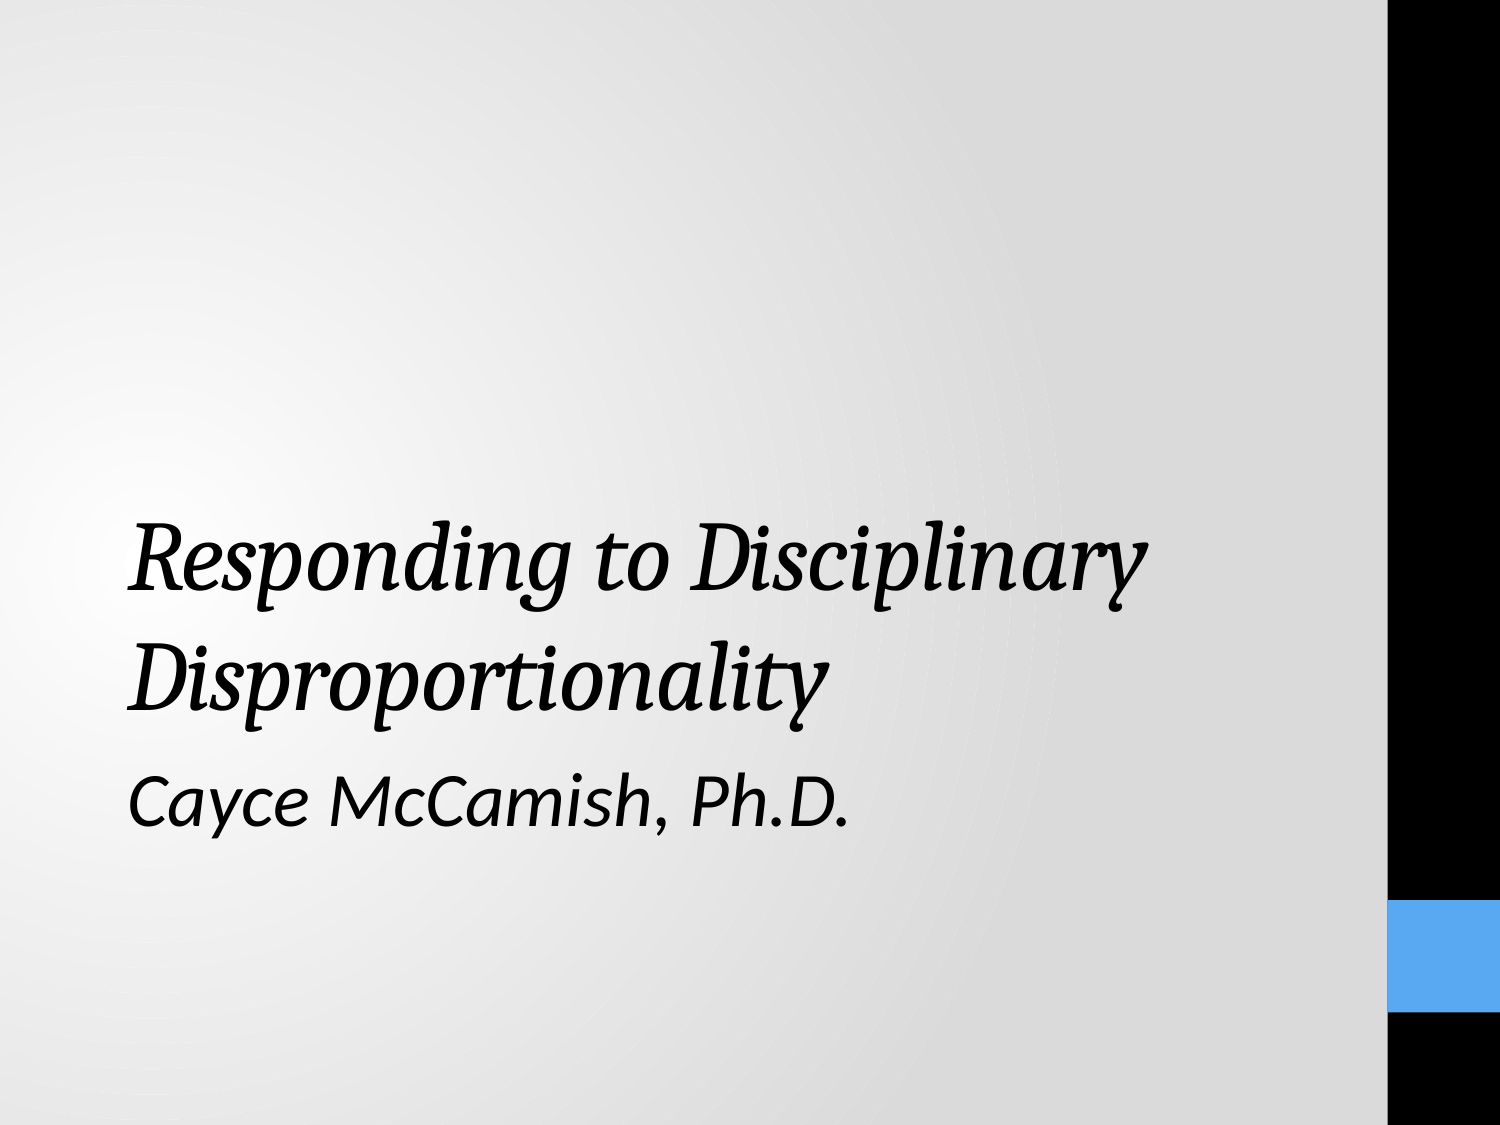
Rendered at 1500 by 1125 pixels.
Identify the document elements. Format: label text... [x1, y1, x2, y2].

title Responding to Disciplinary Disproportionality [112, 312, 1350, 738]
subtitle Cayce McCamish, Ph.D. [112, 750, 1173, 925]
